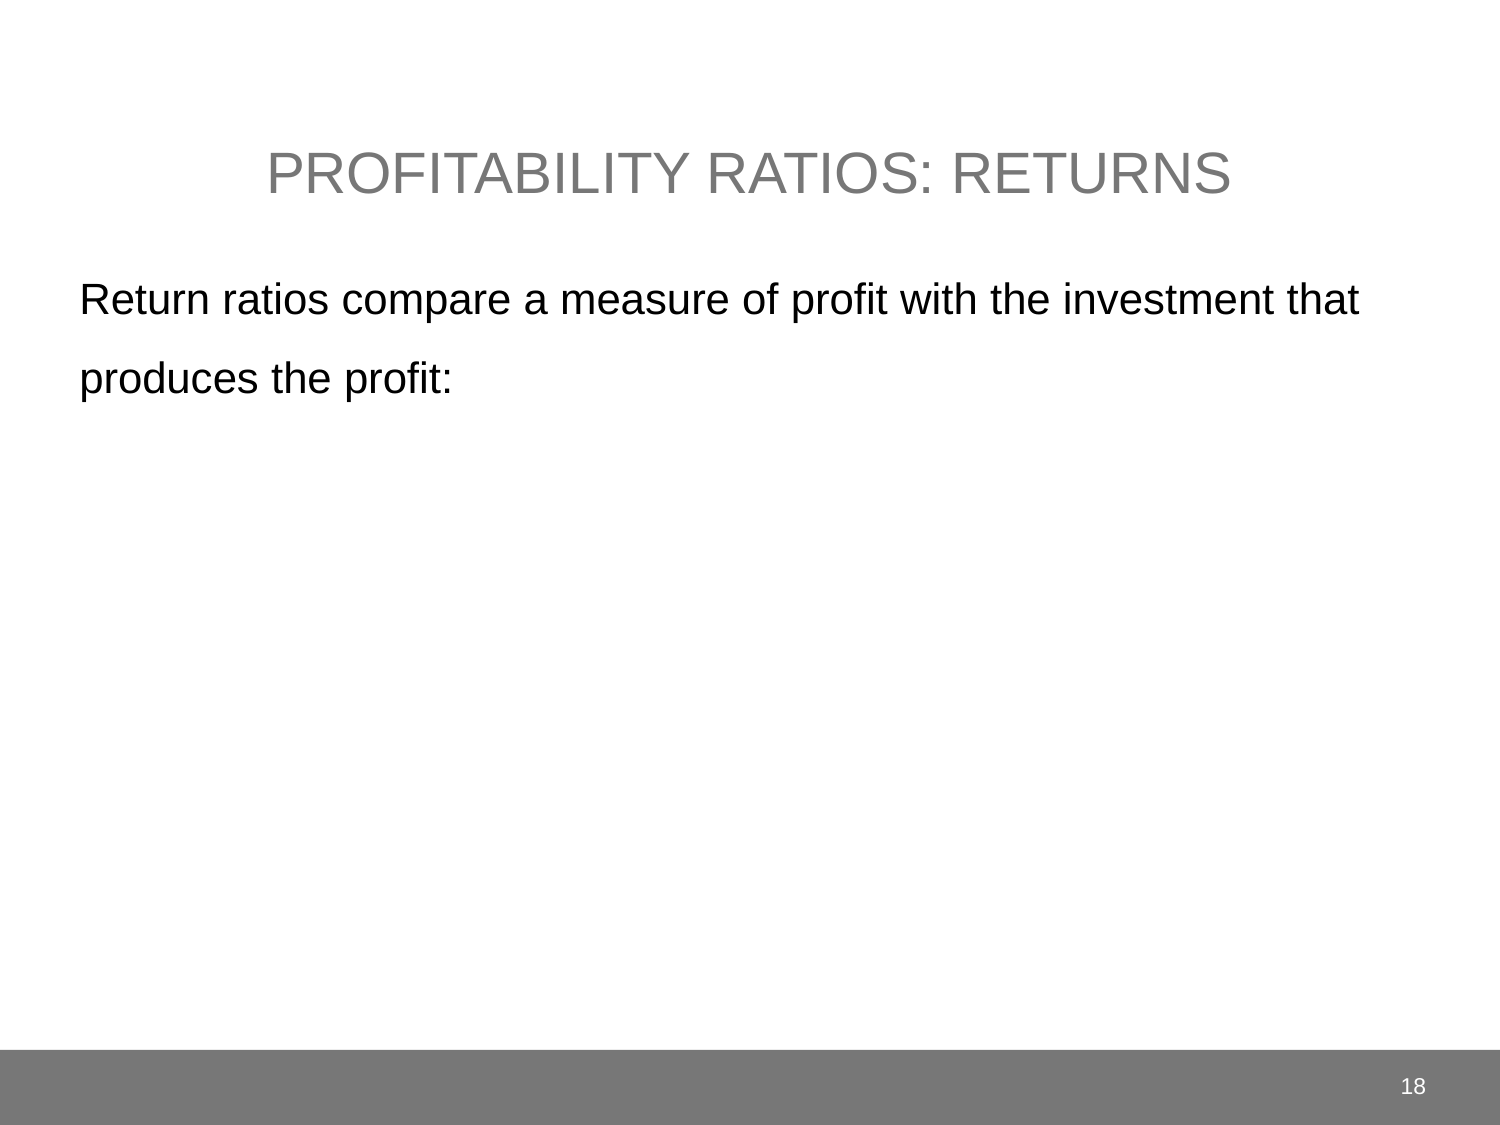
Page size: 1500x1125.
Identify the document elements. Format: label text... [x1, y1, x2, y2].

title Profitability Ratios: Returns [62, 24, 1437, 213]
slide_number 18 [1312, 1055, 1442, 1116]
